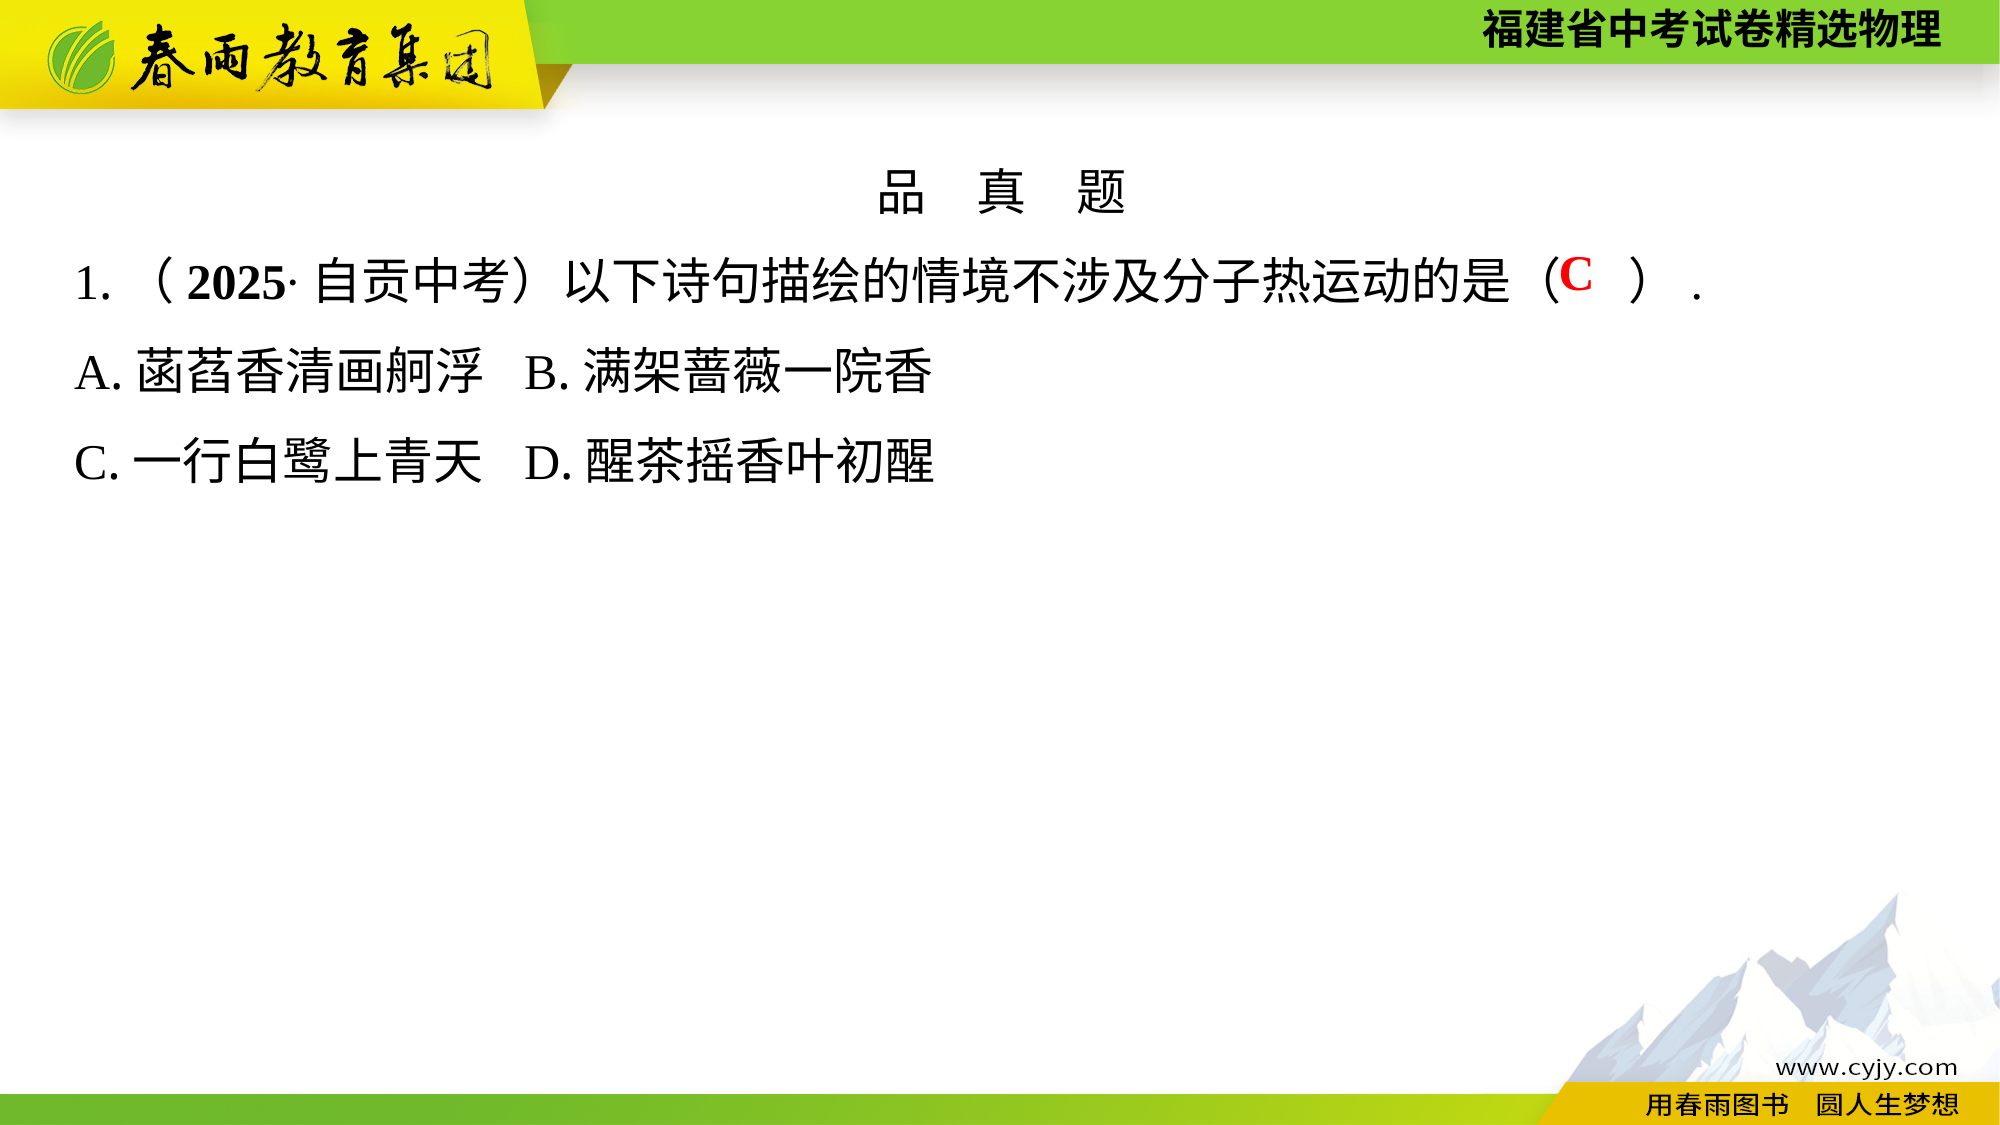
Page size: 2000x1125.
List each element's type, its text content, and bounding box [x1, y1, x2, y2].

picture [0, 0, 2000, 1125]
text_box C [1543, 233, 1610, 308]
list 品 真 题 1.（2025∙自贡中考）以下诗句描绘的情境不涉及分子热运动的是（ ）. A.菡萏香清画舸浮 B.满架蔷薇一院香 C.一行白鹭上青天 D.醒茶摇香叶初醒 [59, 122, 1944, 502]
